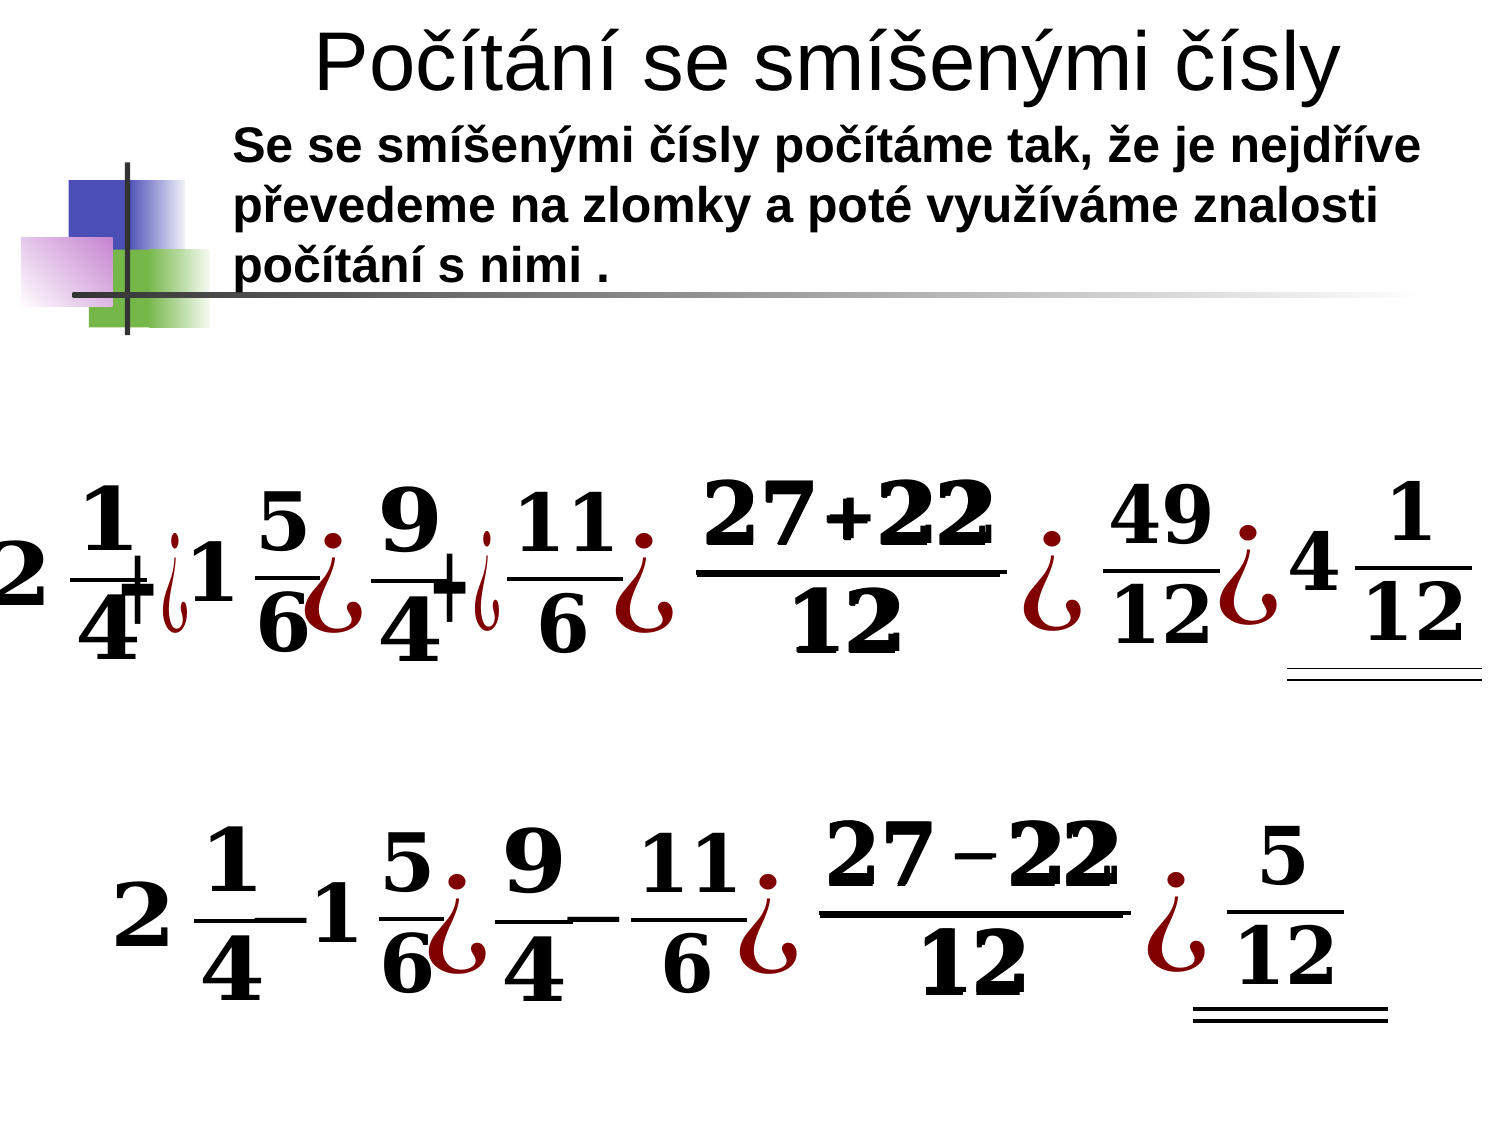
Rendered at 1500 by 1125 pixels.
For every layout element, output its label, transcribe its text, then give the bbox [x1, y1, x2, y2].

text_box Počítání se smíšenými čísly [274, 0, 1382, 105]
text_box Se se smíšenými čísly počítáme tak, že je nejdříve převedeme na zlomky a poté využíváme znalosti počítání s nimi . [217, 105, 1500, 301]
